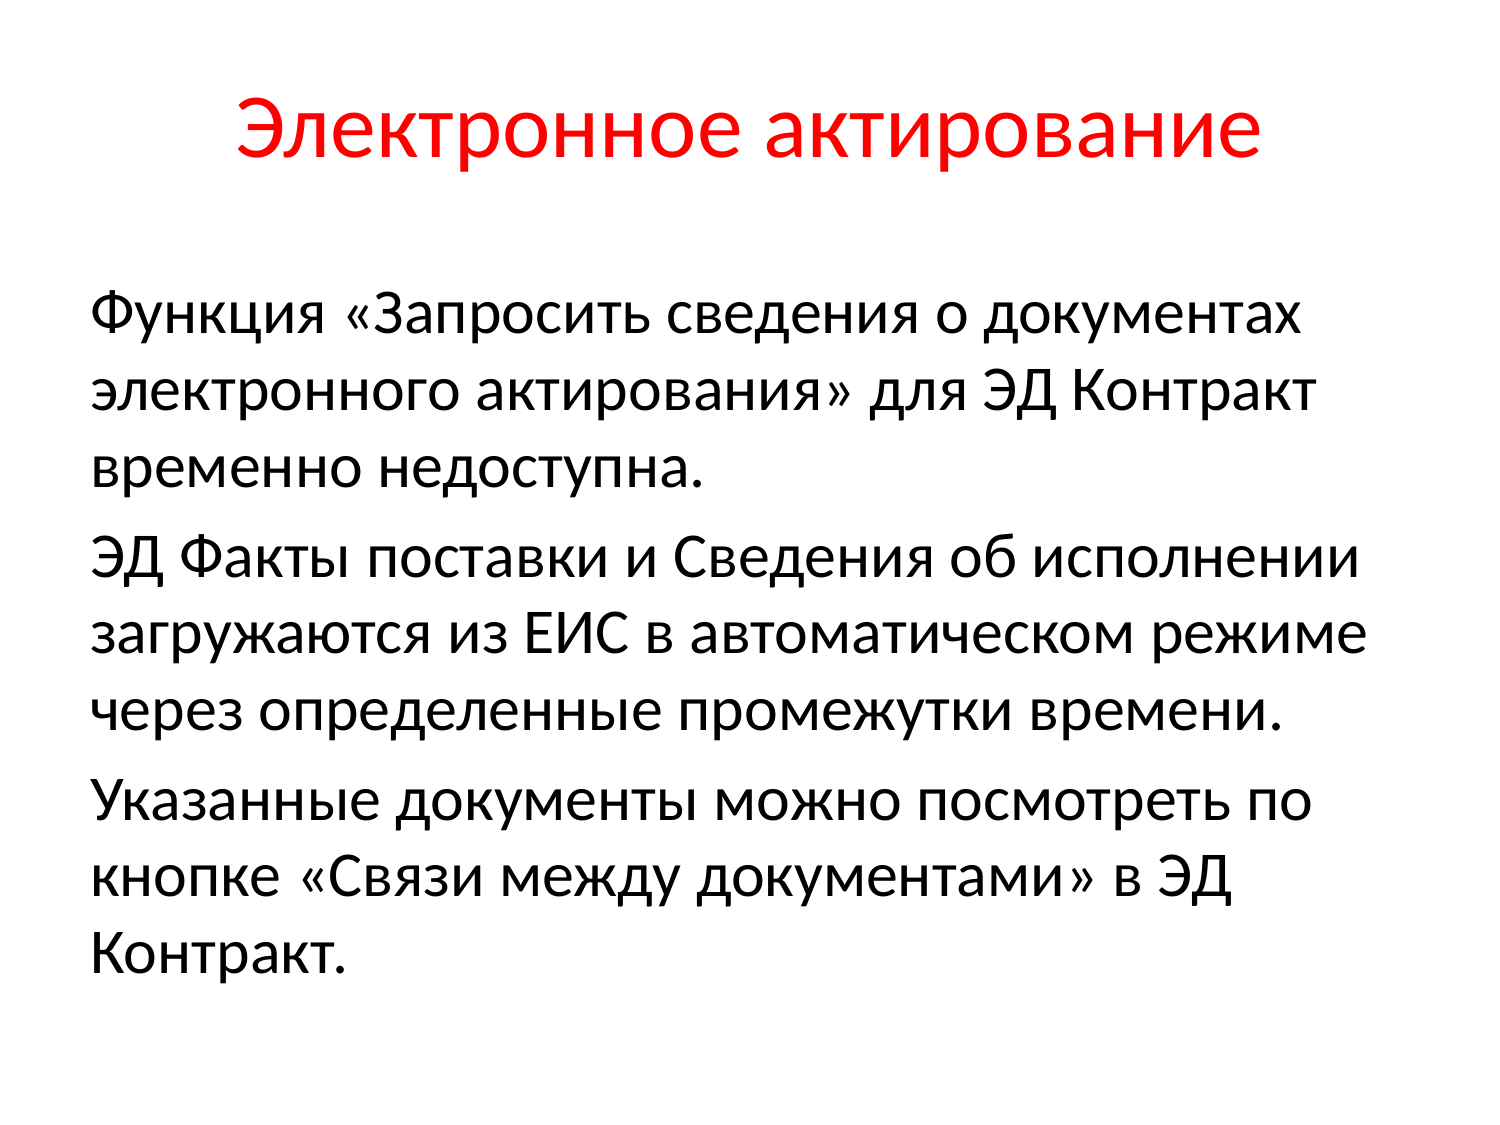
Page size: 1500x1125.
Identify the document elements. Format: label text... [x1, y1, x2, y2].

list Функция «Запросить сведения о документах электронного актирования» для ЭД Контракт временно недоступна. ЭД Факты поставки и Сведения об исполнении загружаются из ЕИС в автоматическом режиме через определенные промежутки времени. Указанные документы можно посмотреть по кнопке «Связи между документами» в ЭД Контракт. [75, 262, 1425, 1005]
title Электронное актирование [75, 45, 1425, 197]
